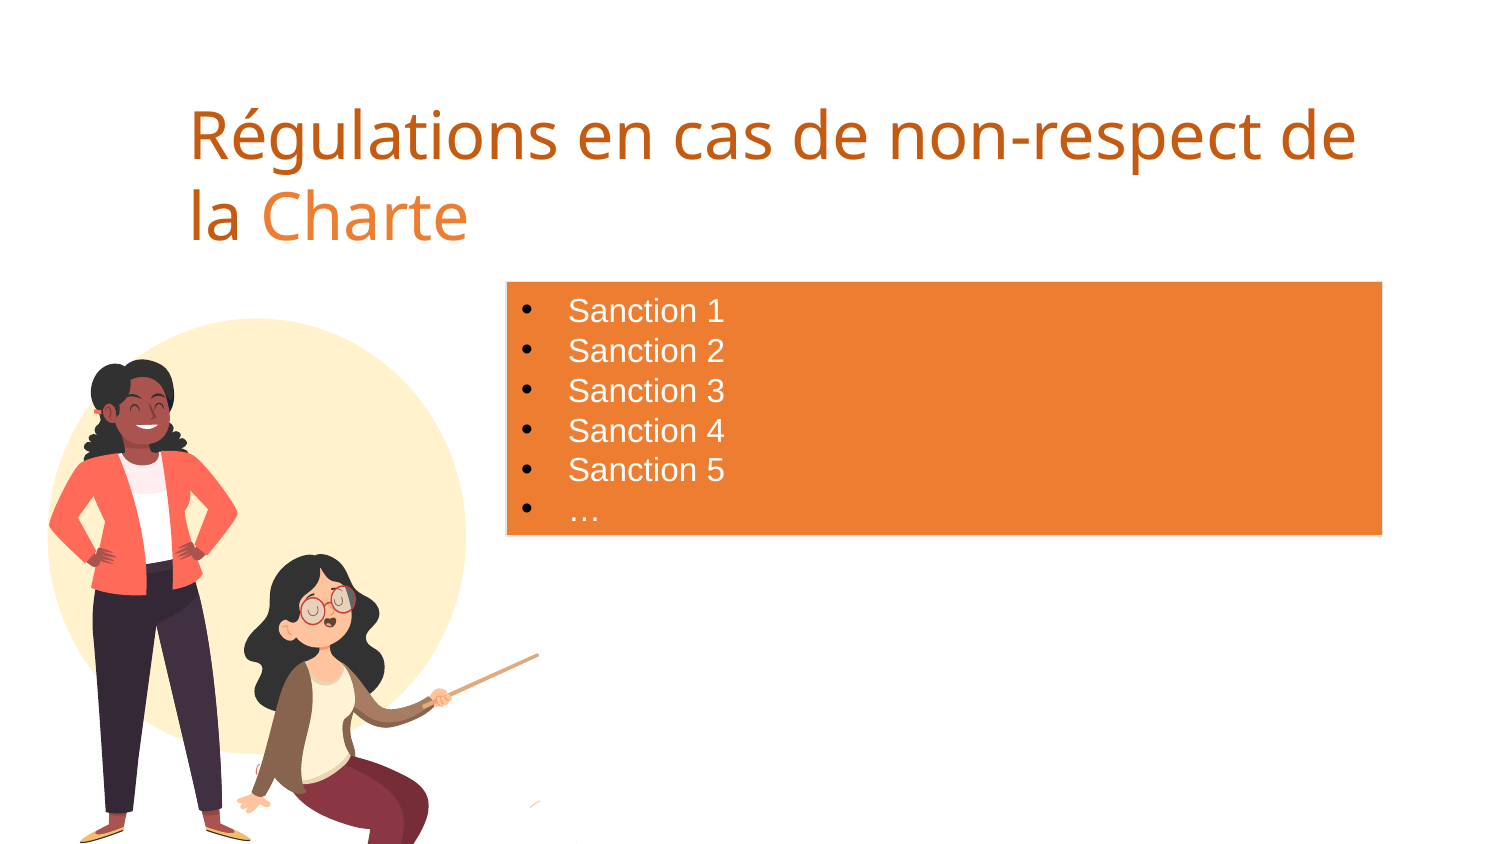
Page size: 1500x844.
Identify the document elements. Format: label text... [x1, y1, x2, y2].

text_box Sanction 1 Sanction 2 Sanction 3 Sanction 4 Sanction 5 … [505, 281, 1383, 536]
text_box Régulations en cas de non-respect de la Charte [173, 78, 1426, 160]
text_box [47, 359, 257, 844]
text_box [236, 553, 578, 844]
text_box [138, 318, 467, 552]
